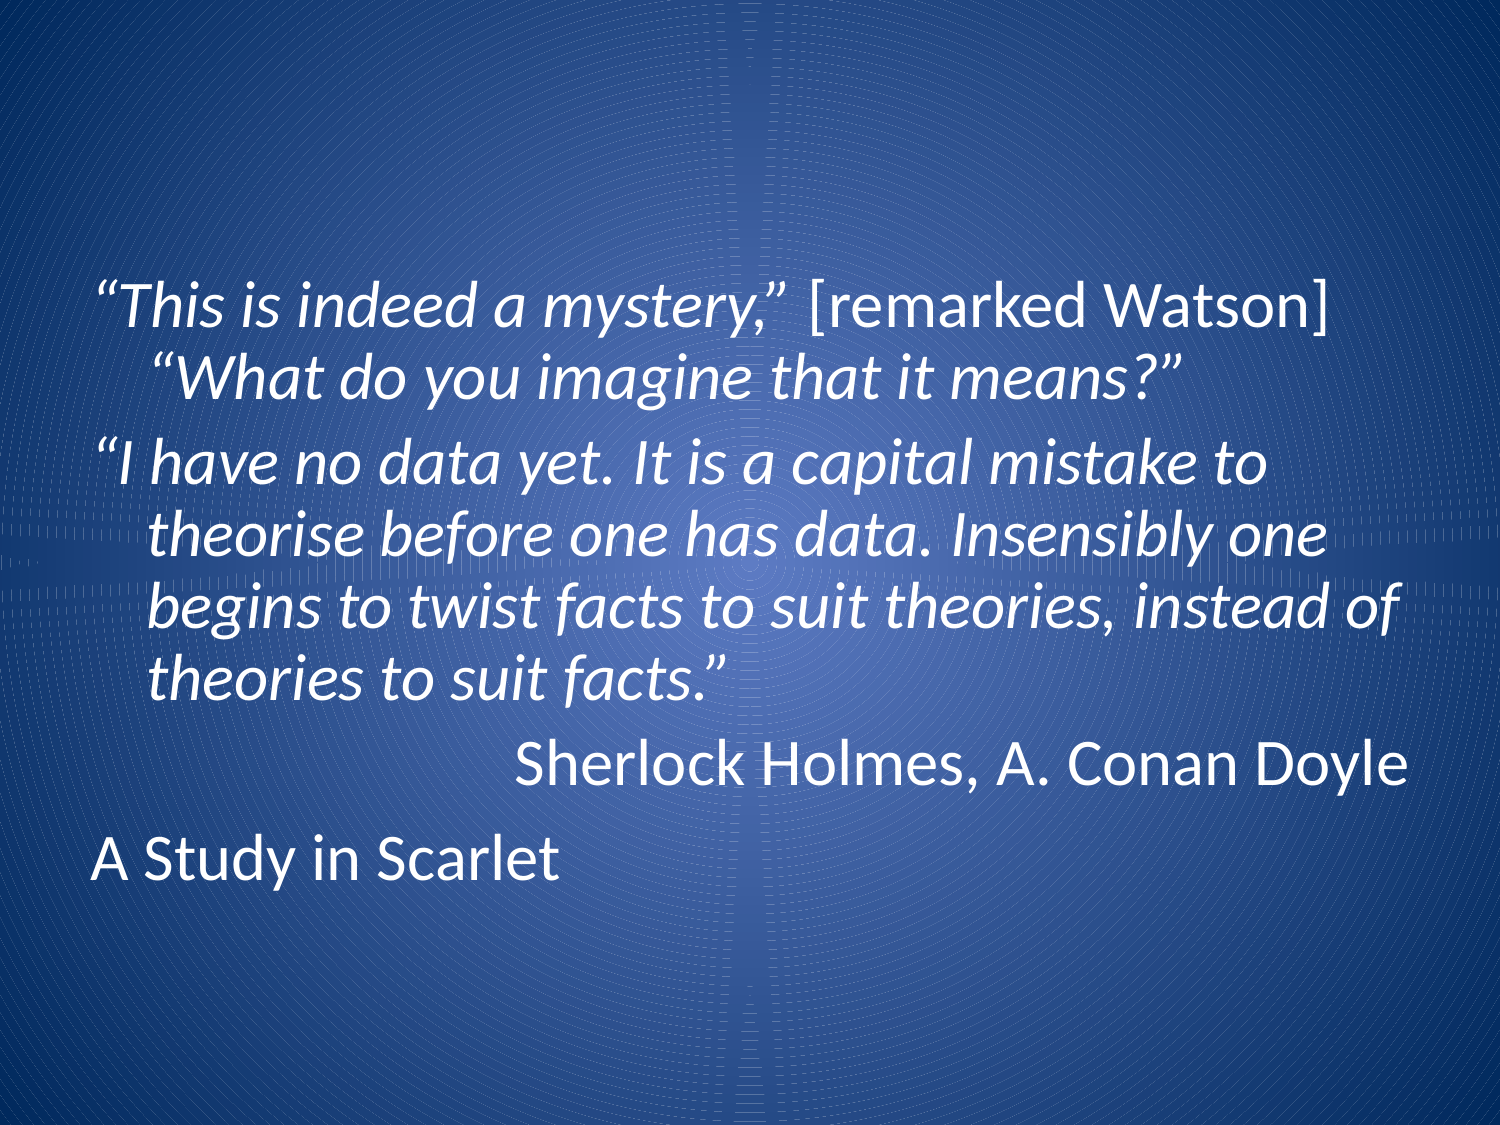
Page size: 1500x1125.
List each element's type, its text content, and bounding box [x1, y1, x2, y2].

list “This is indeed a mystery,” [remarked Watson] “What do you imagine that it means?” “I have no data yet. It is a capital mistake to theorise before one has data. Insensibly one begins to twist facts to suit theories, instead of theories to suit facts.” Sherlock Holmes, A. Conan Doyle A Study in Scarlet [75, 262, 1425, 1005]
